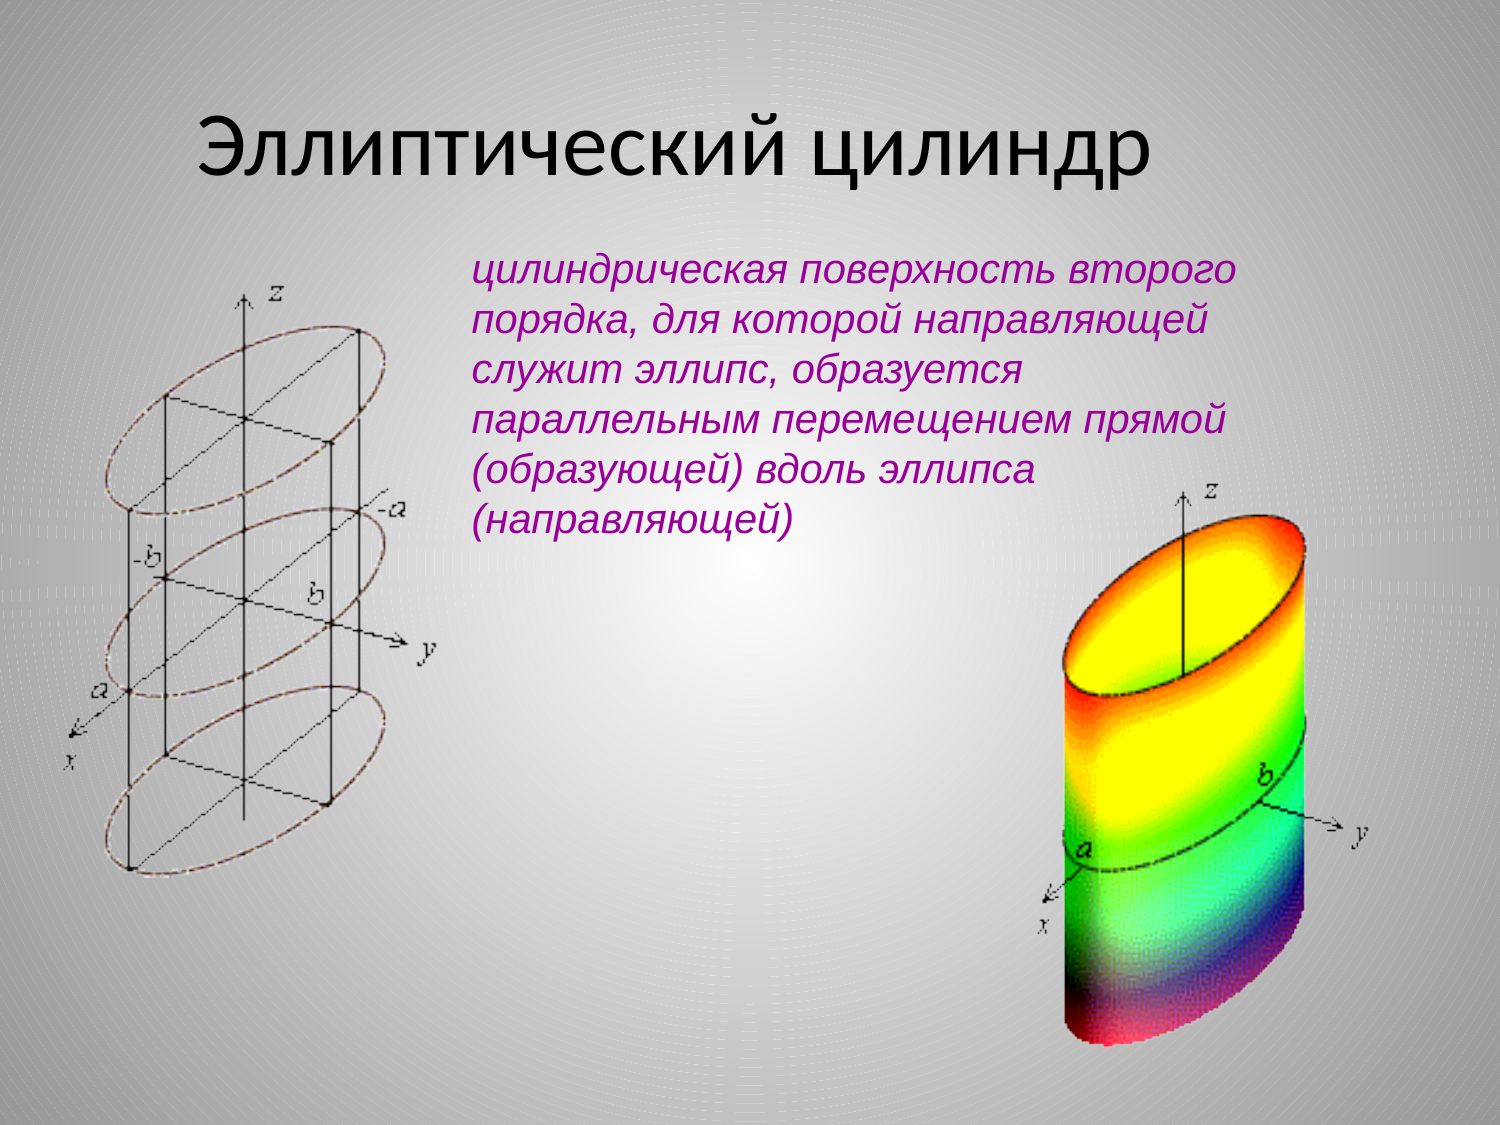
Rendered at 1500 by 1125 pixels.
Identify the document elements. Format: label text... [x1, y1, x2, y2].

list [1033, 479, 1374, 1053]
text_box цилиндрическая поверхность второго порядка, для которой направляющей служит эллипс, образуется параллельным перемещением прямой (образующей) вдоль эллипса (направляющей) [456, 234, 1301, 550]
title Эллиптический цилиндр [0, 45, 1350, 233]
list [58, 280, 444, 878]
